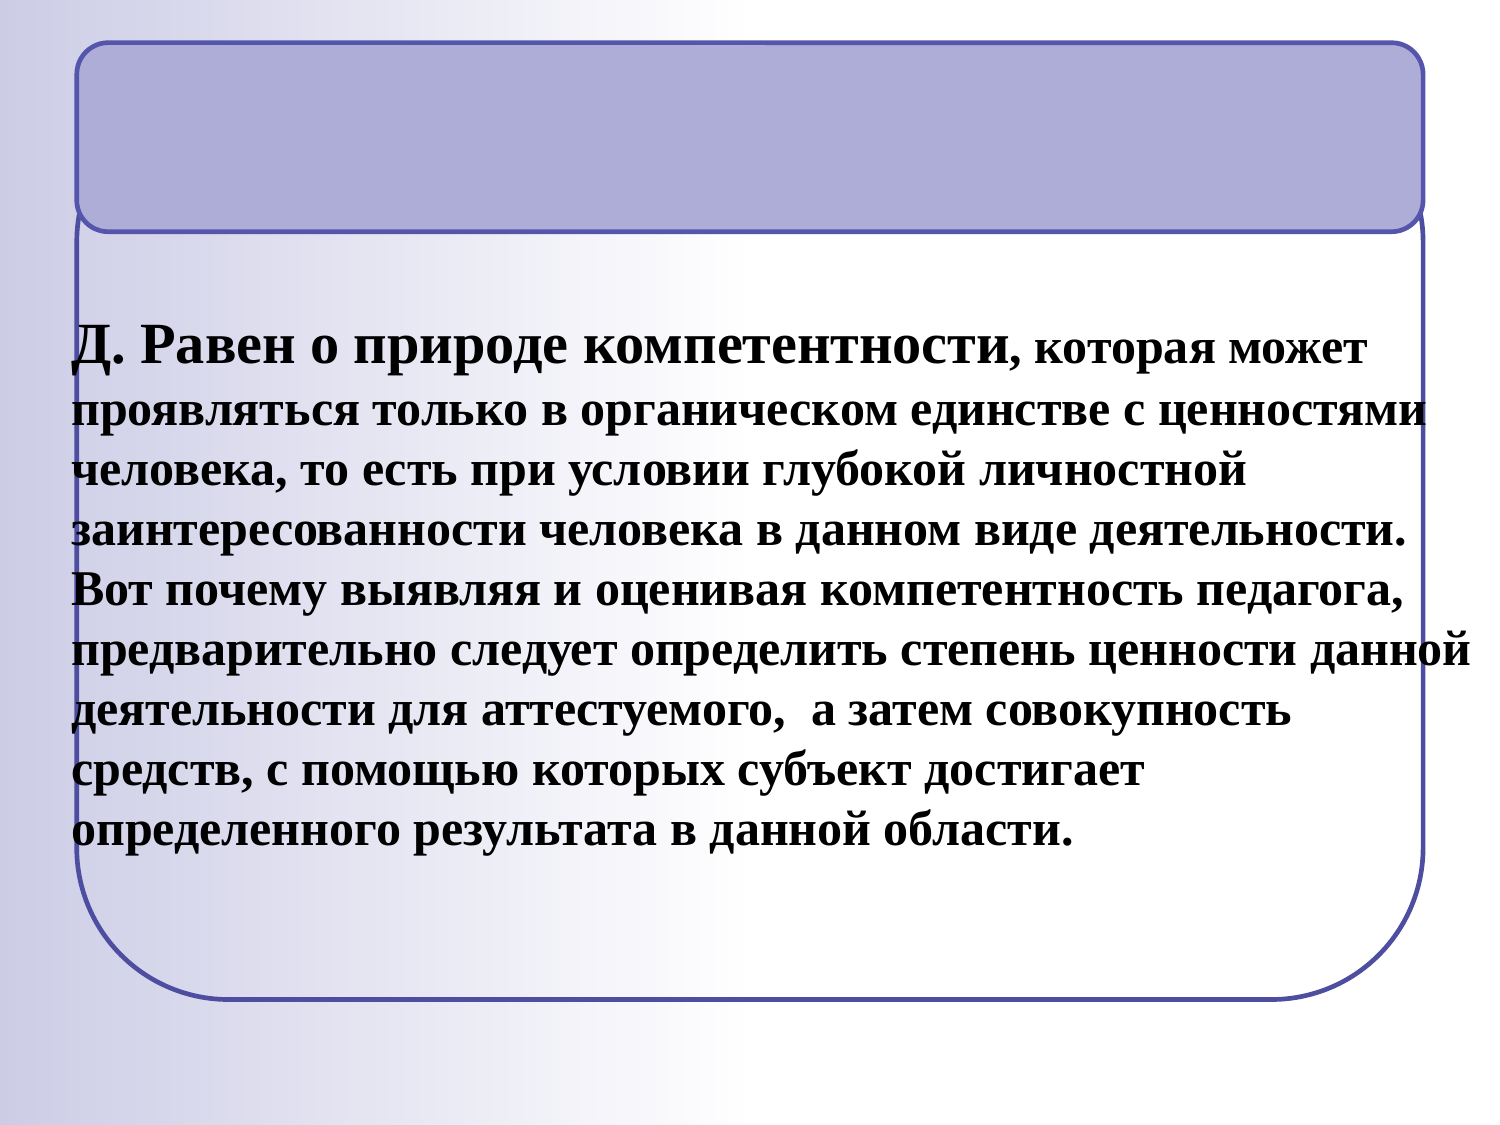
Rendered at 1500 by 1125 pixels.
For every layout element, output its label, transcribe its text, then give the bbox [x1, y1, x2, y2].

list Д. Равен о природе компетентности, которая может проявляться только в органическом единстве с ценностями человека, то есть при условии глубокой личностной заинтересованности человека в данном виде деятельности. Вот почему выявляя и оценивая компетентность педагога, предварительно следует определить степень ценности данной деятельности для аттестуемого, а затем совокупность средств, с помощью которых субъект достигает определенного результата в данной области. [0, 227, 1500, 1125]
